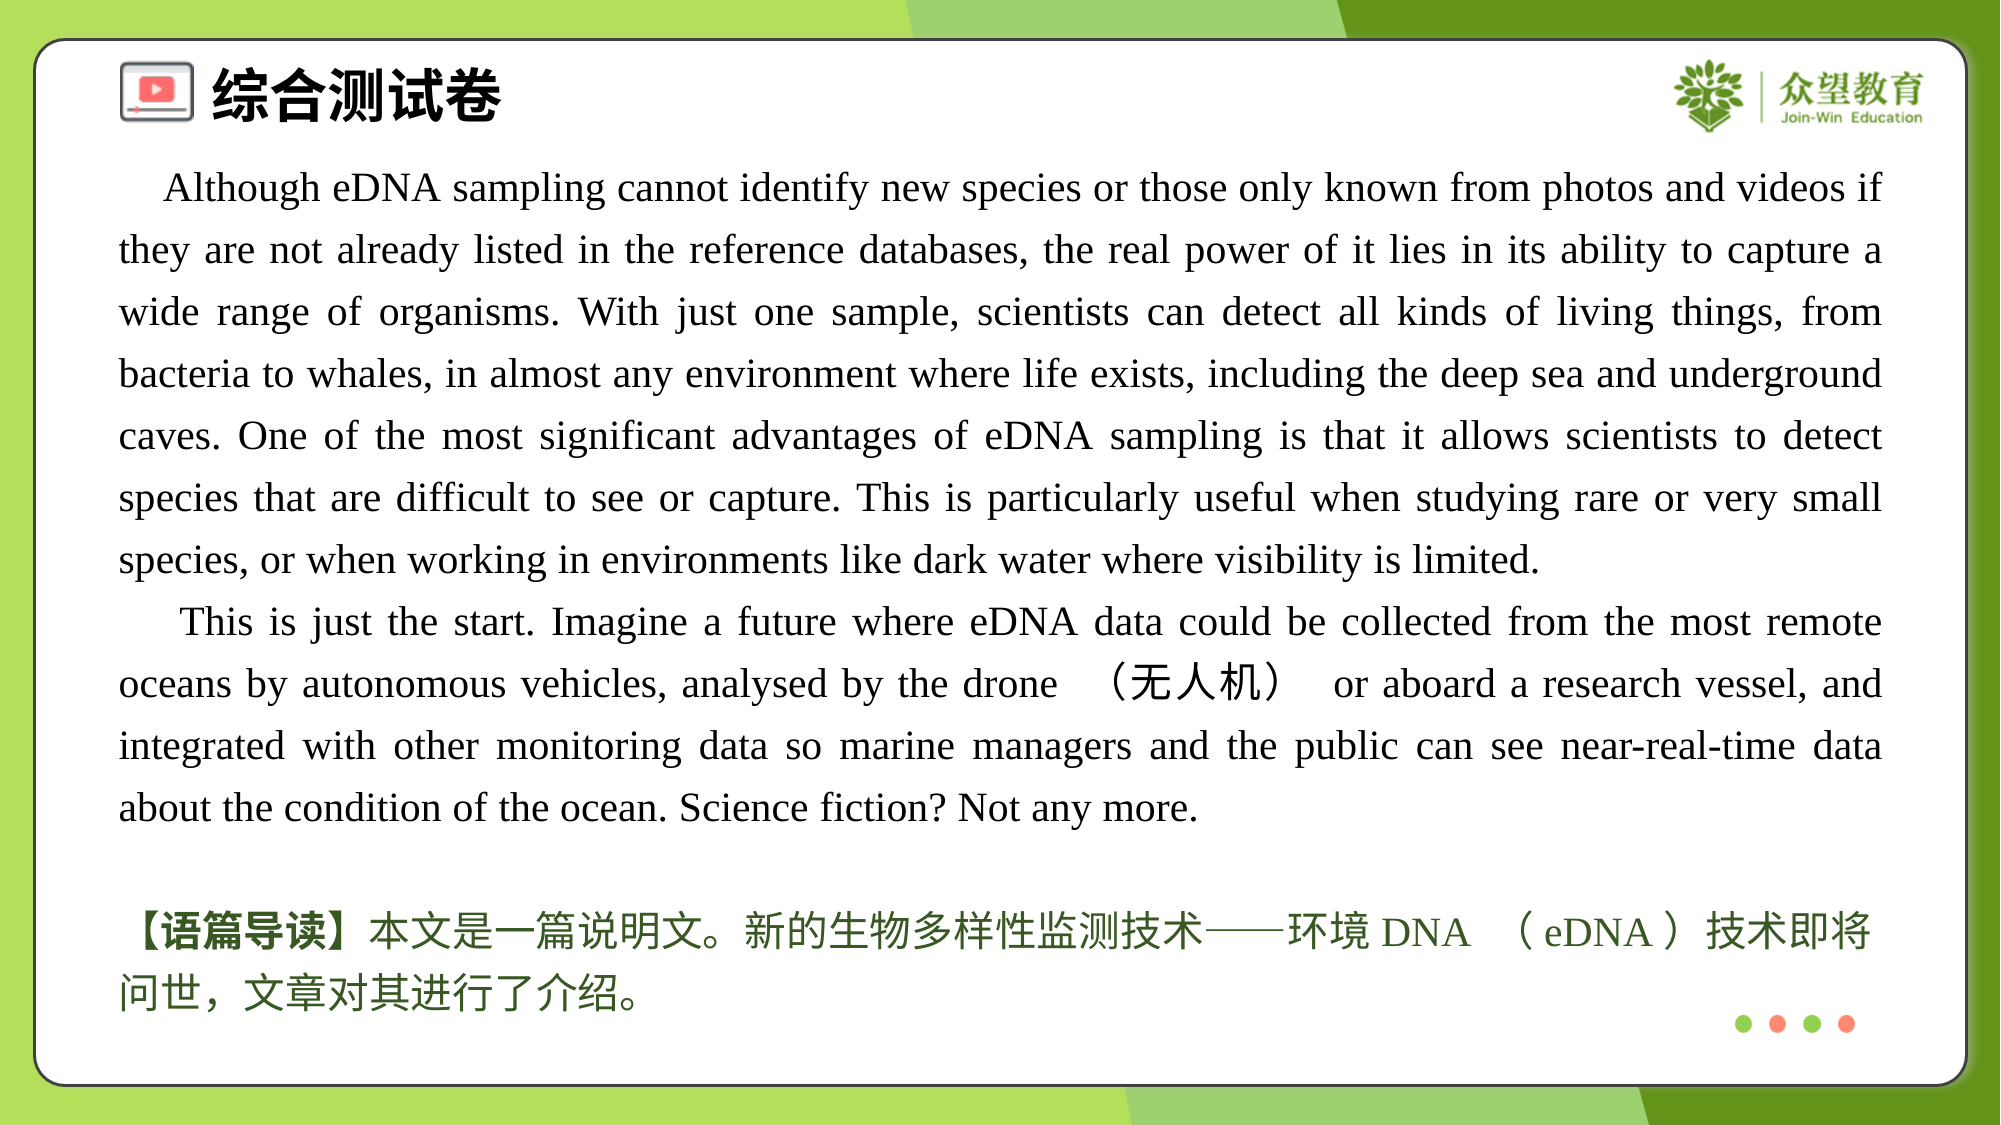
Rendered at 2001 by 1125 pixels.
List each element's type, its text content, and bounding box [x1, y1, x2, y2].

picture [0, 0, 2000, 1125]
text_box 【语篇导读】本文是一篇说明文。新的生物多样性监测技术——环境DNA （eDNA）技术即将问世，文章对其进行了介绍。 [118, 892, 1883, 1012]
text_box Although eDNA sampling cannot identify new species or those only known from photos and videos if they are not already listed in the reference databases, the real power of it lies in its ability to capture a wide range of organisms. With just one sample, scientists can detect all kinds of living things, from bacteria to whales, in almost any environment where life exists, including the deep sea and underground caves. One of the most significant advantages of eDNA sampling is that it allows scientists to detect species that are difficult to see or capture. This is particularly useful when studying rare or very small species, or when working in environments like dark water where visibility is limited. This is just the start. Imagine a future where eDNA data could be collected from the most remote oceans by autonomous vehicles, analysed by the drone （无人机） or aboard a research vessel, and integrated with other monitoring data so marine managers and the public can see near-real-time data about the condition of the ocean. Science fiction? Not any more. [118, 147, 1883, 887]
